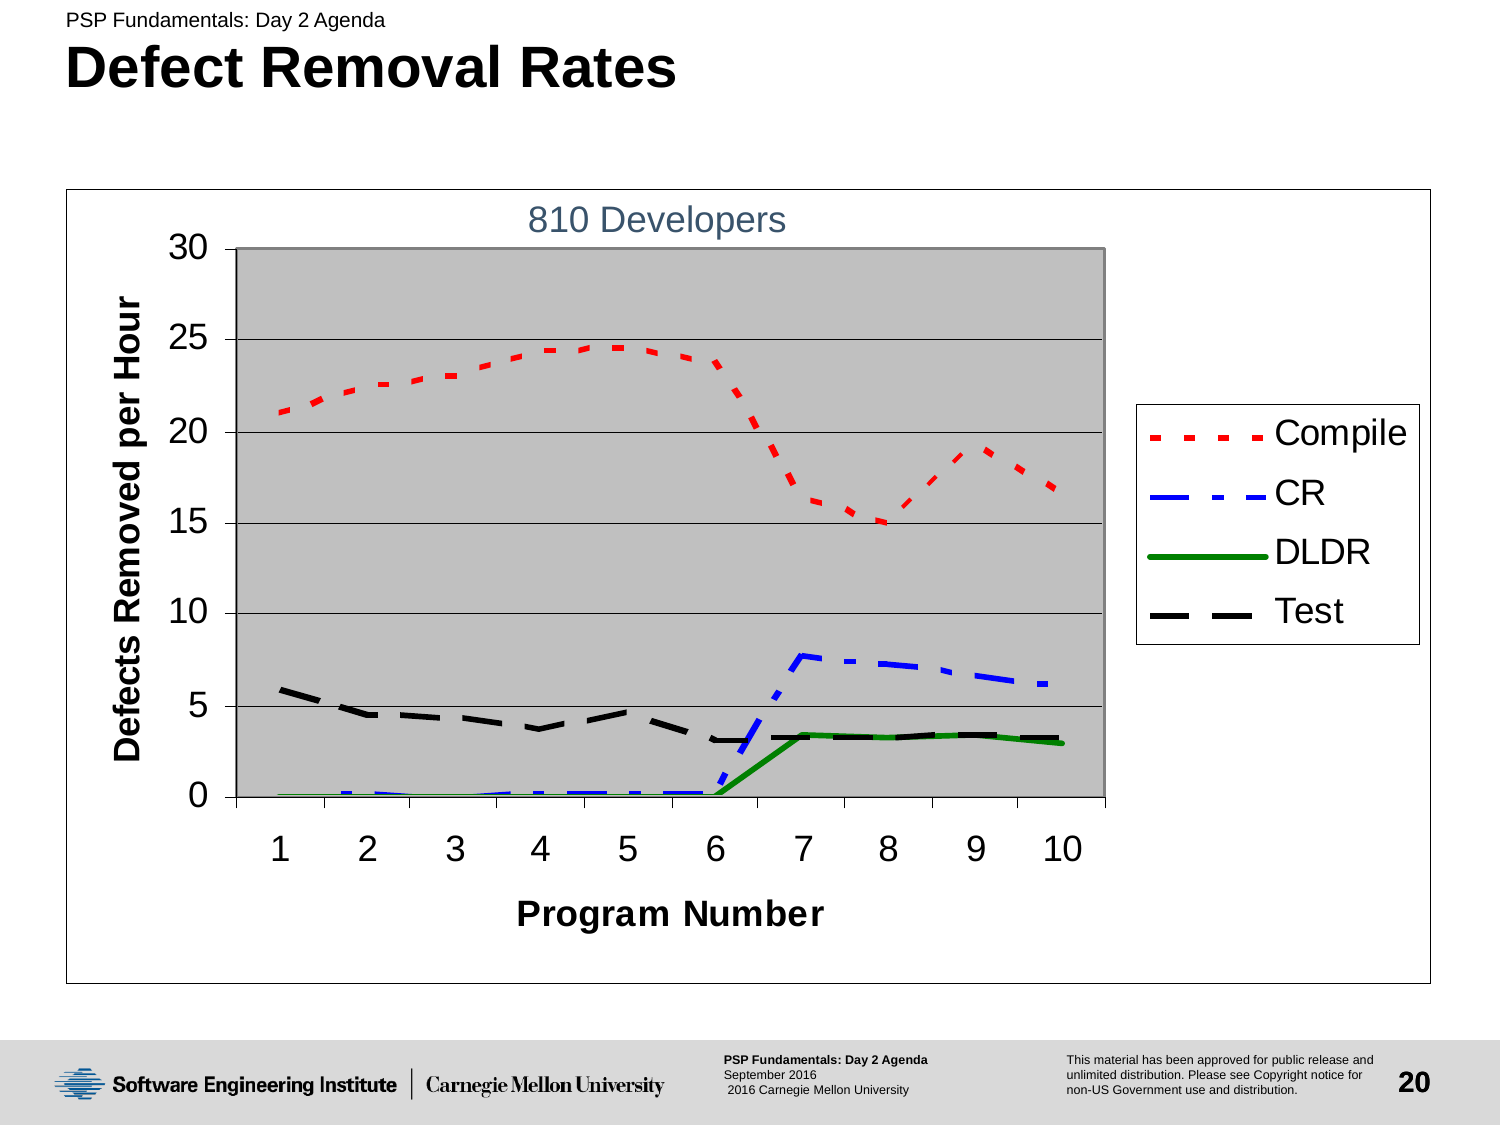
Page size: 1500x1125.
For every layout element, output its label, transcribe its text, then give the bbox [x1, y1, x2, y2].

picture [52, 175, 1447, 998]
title Defect Removal Rates [65, 37, 1313, 167]
picture [46, 1061, 673, 1104]
